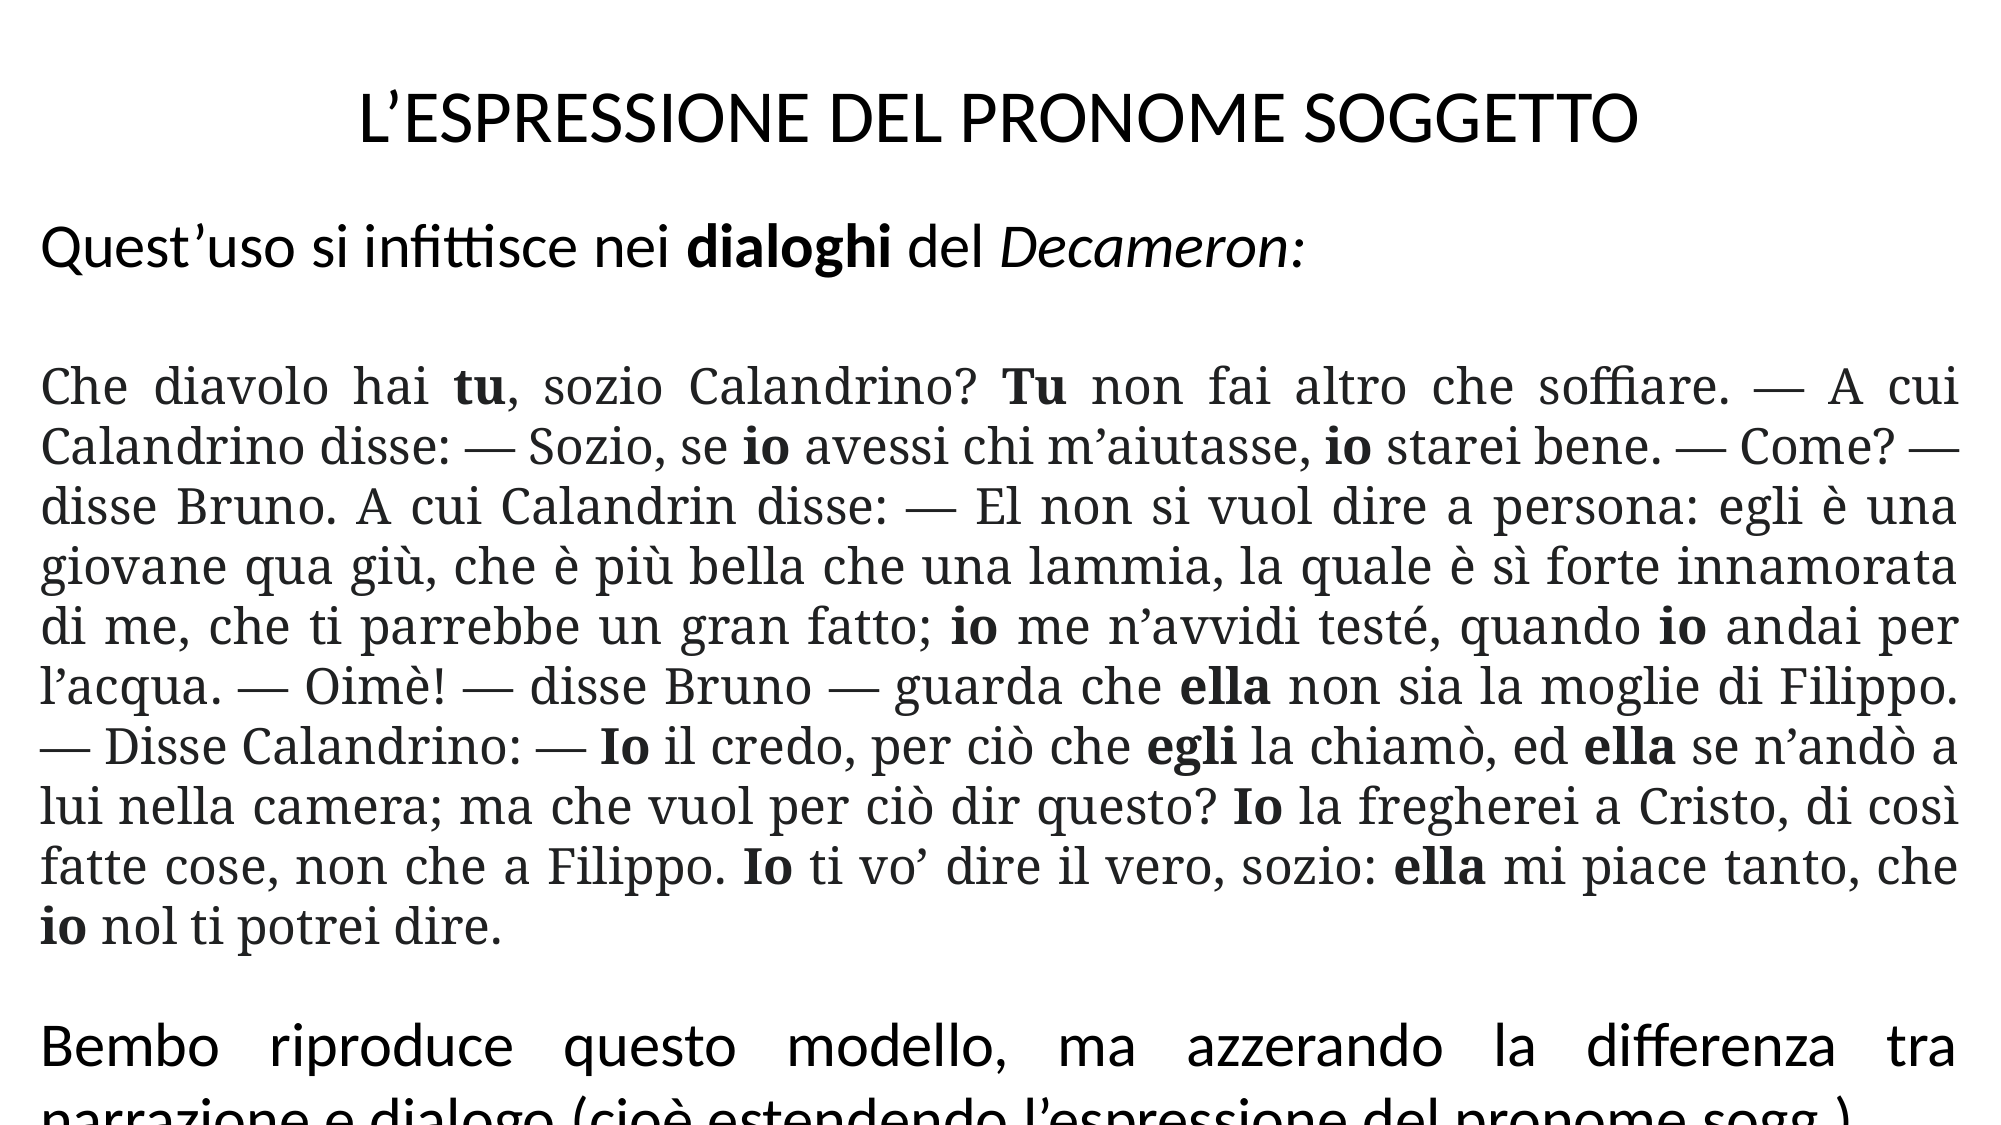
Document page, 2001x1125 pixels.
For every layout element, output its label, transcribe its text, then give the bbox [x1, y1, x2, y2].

text_box Quest’uso si infittisce nei dialoghi del Decameron: Che diavolo hai tu, sozio Calandrino? Tu non fai altro che soffiare. — A cui Calandrino disse: — Sozio, se io avessi chi m’aiutasse, io starei bene. — Come? — disse Bruno. A cui Calandrin disse: — El non si vuol dire a persona: egli è una giovane qua giù, che è più bella che una lammia, la quale è sì forte innamorata di me, che ti parrebbe un gran fatto; io me n’avvidi testé, quando io andai per l’acqua. — Oimè! — disse Bruno — guarda che ella non sia la moglie di Filippo. — Disse Calandrino: — Io il credo, per ciò che egli la chiamò, ed ella se n’andò a lui nella camera; ma che vuol per ciò dir questo? Io la fregherei a Cristo, di così fatte cose, non che a Filippo. Io ti vo’ dire il vero, sozio: ella mi piace tanto, che io nol ti potrei dire. Bembo riproduce questo modello, ma azzerando la differenza tra narrazione e dialogo (cioè estendendo l’espressione del pronome sogg.). [25, 197, 1975, 1125]
text_box L’ESPRESSIONE DEL PRONOME SOGGETTO [53, 60, 1947, 166]
